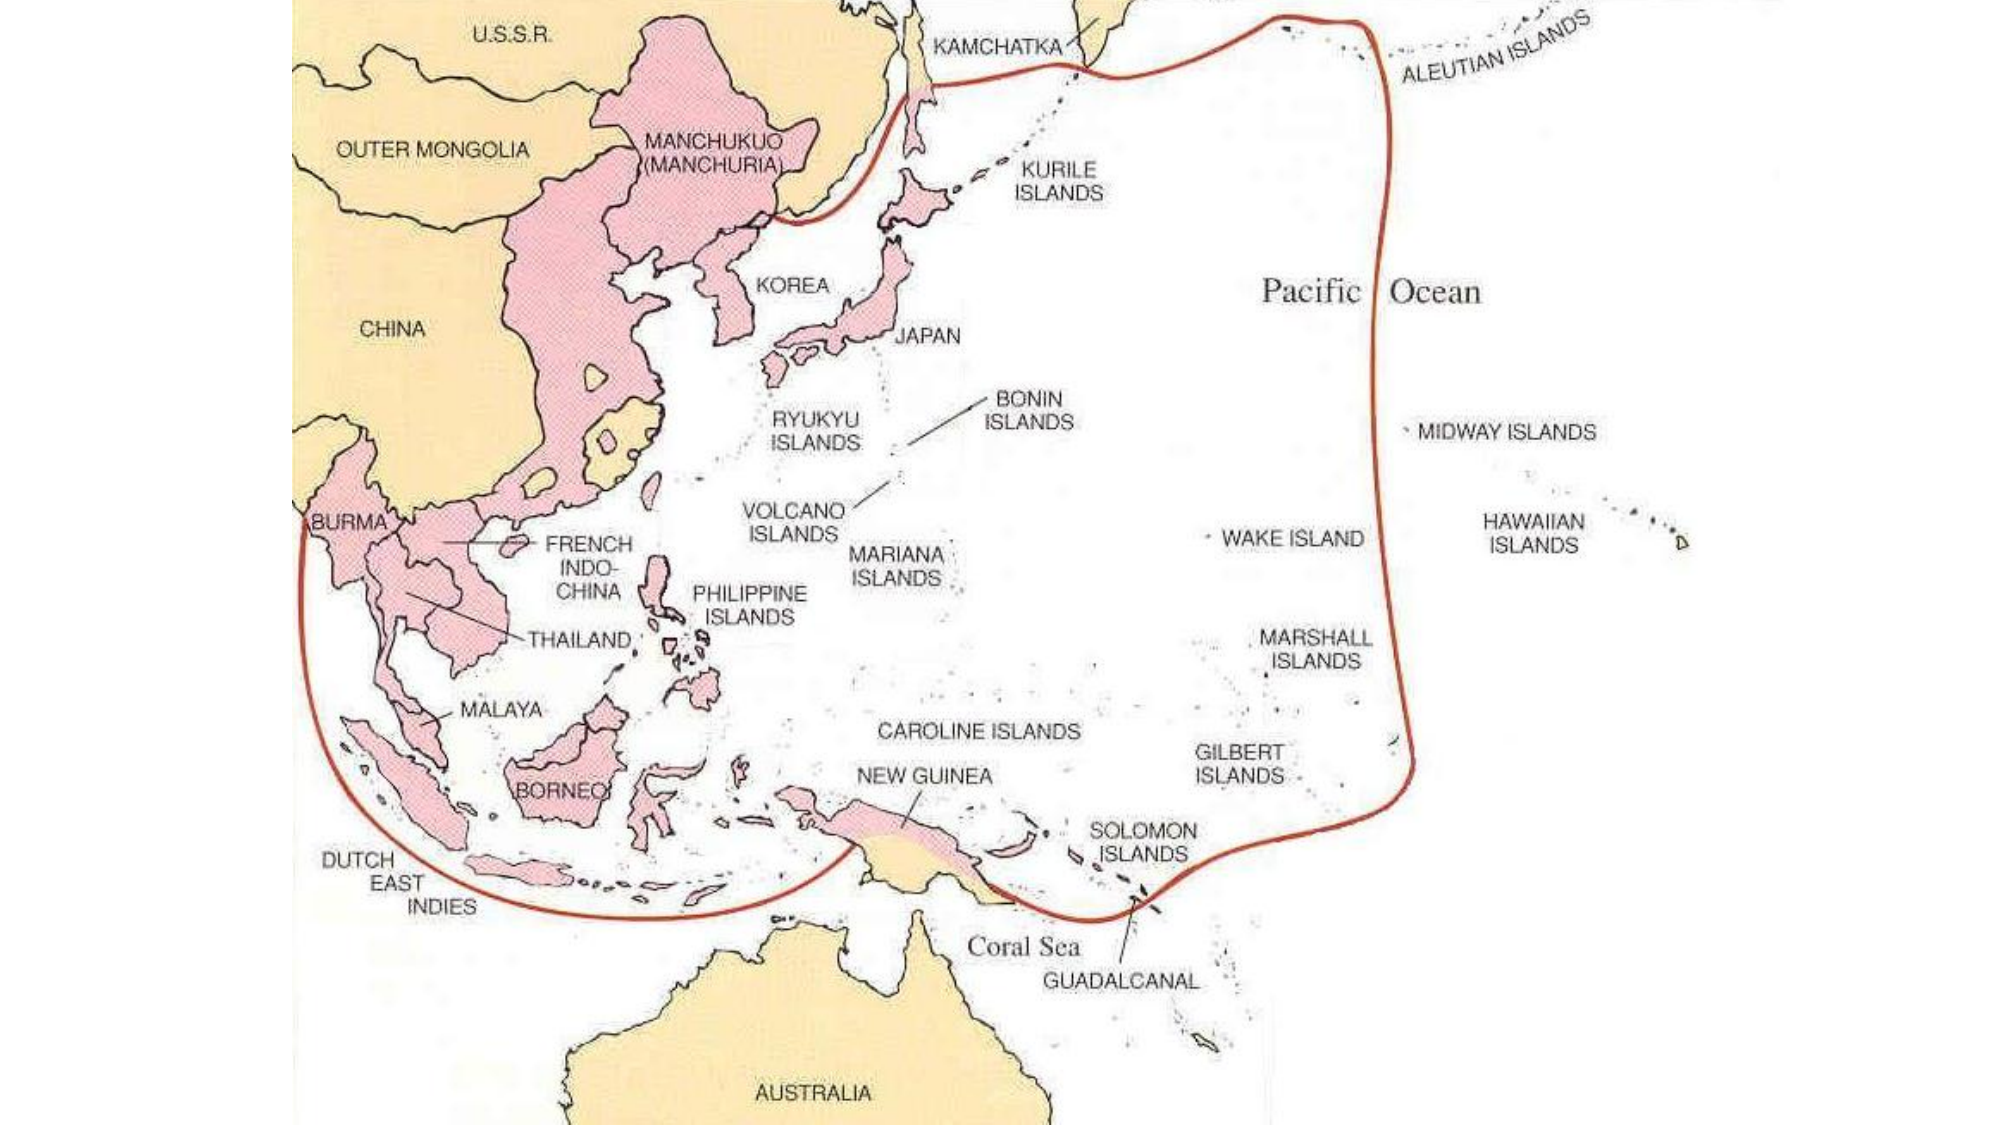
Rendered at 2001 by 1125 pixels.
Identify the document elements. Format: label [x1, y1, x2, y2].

picture [292, 0, 1790, 1125]
